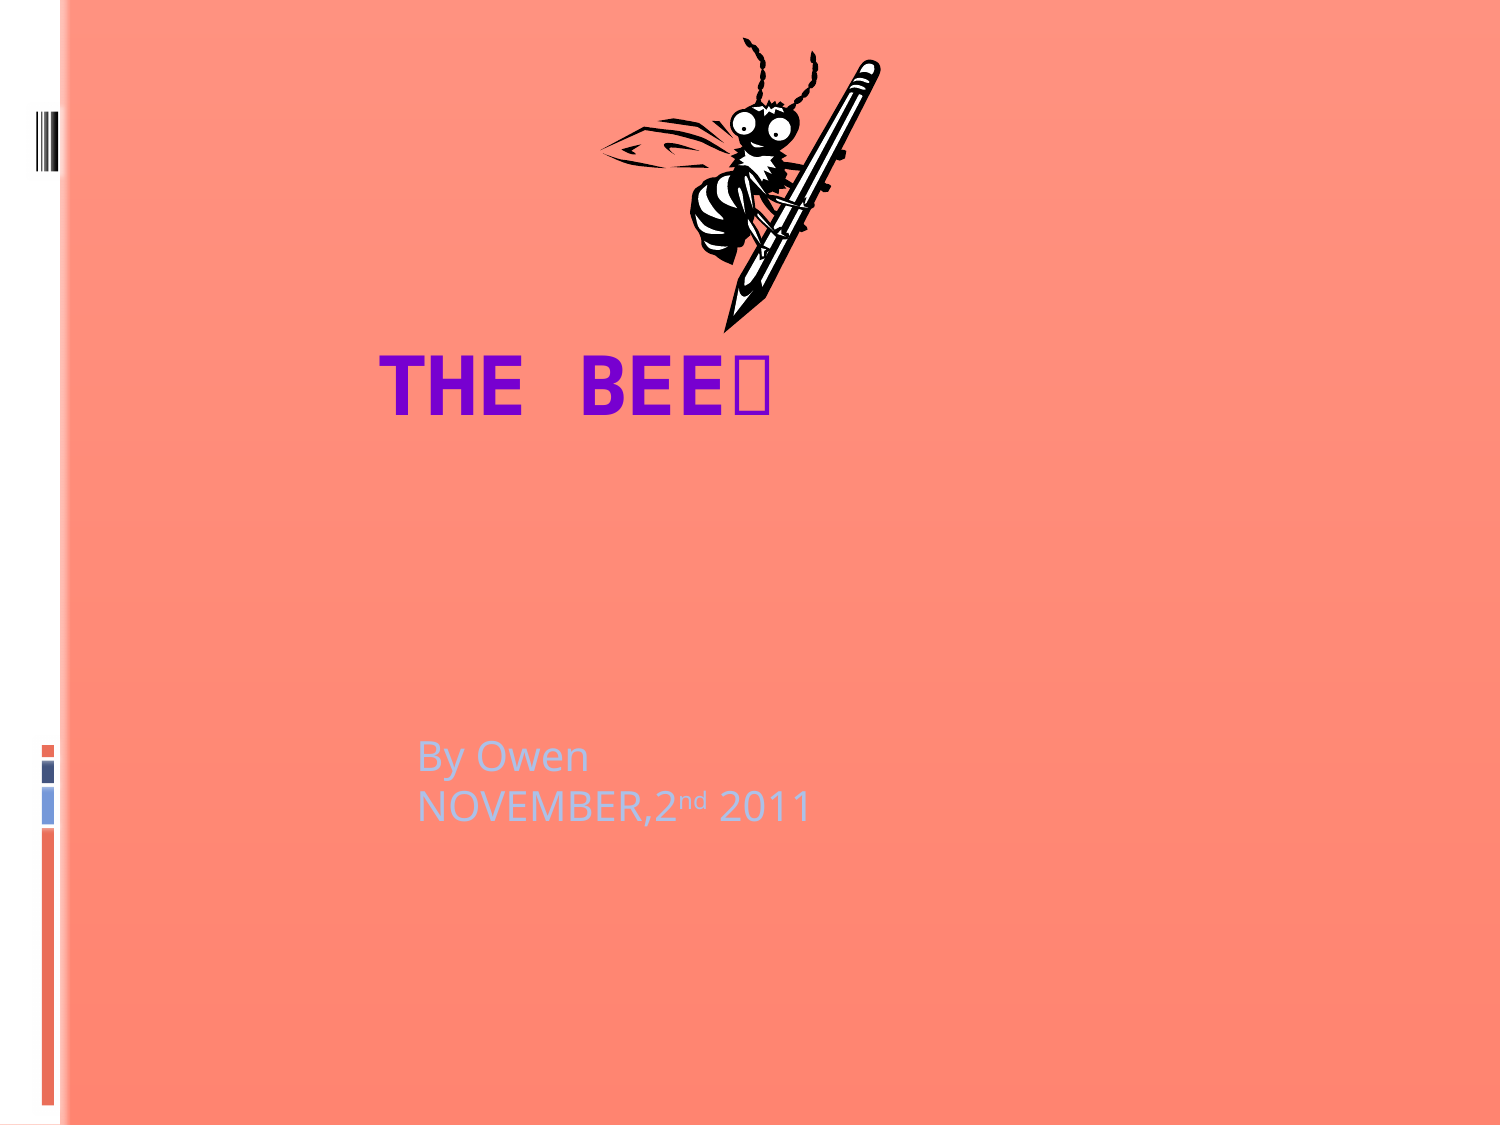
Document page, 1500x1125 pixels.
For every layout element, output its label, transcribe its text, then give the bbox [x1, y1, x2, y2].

title THE BEE [362, 324, 1025, 547]
subtitle By Owen NOVEMBER,2nd 2011 [399, 549, 1288, 838]
picture [599, 37, 882, 334]
